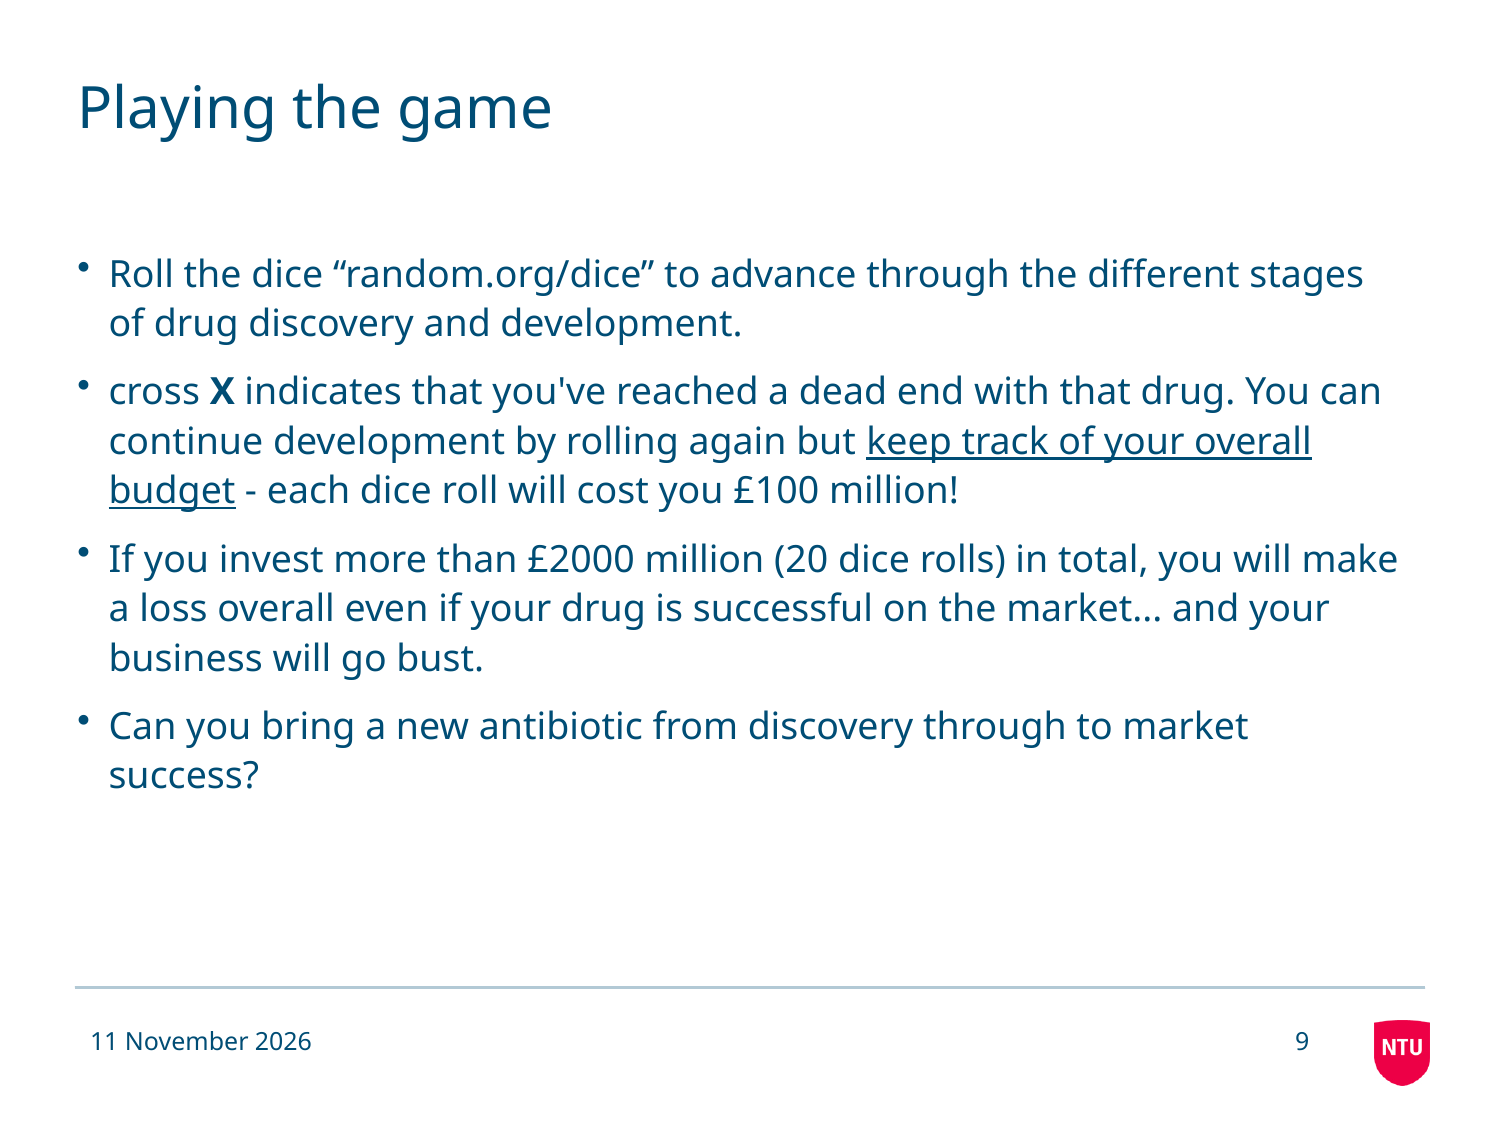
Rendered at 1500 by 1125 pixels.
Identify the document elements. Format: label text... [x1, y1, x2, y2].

slide_number 9 [974, 1017, 1325, 1097]
picture [1374, 1020, 1430, 1086]
title Playing the game [62, 62, 1425, 237]
list Roll the dice “random.org/dice” to advance through the different stages of drug discovery and development. cross X indicates that you've reached a dead end with that drug. You can continue development by rolling again but keep track of your overall budget - each dice roll will cost you £100 million! If you invest more than £2000 million (20 dice rolls) in total, you will make a loss overall even if your drug is successful on the market... and your business will go bust. Can you bring a new antibiotic from discovery through to market success? [62, 237, 1425, 889]
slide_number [75, 1017, 425, 1097]
